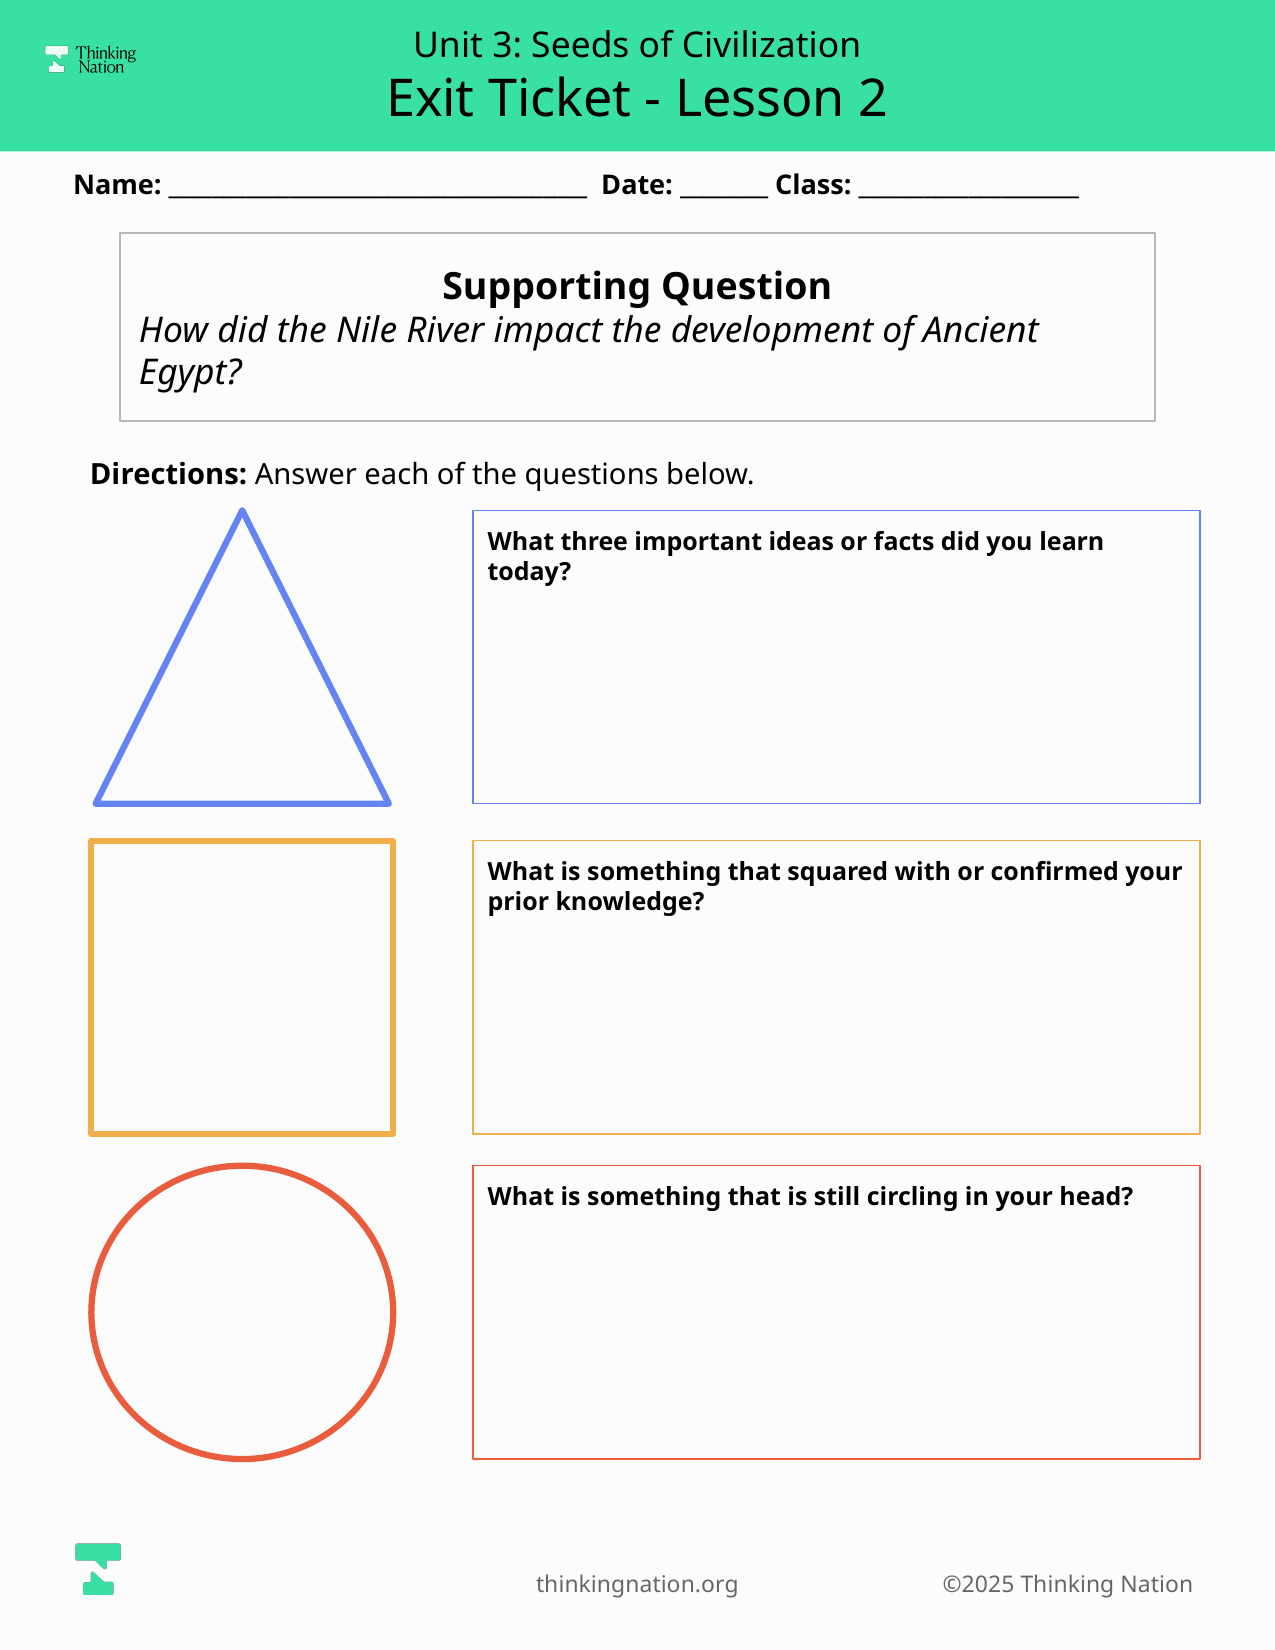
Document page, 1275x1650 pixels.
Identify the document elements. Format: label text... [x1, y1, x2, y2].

text_box Directions: Answer each of the questions below. [74, 440, 1201, 506]
picture [35, 37, 140, 82]
text_box What is something that is still circling in your head? [472, 1165, 1201, 1460]
picture [62, 1533, 134, 1605]
text_box ©2025 Thinking Nation [907, 1553, 1210, 1605]
text_box What is something that squared with or confirmed your prior knowledge? [472, 840, 1201, 1135]
text_box [95, 510, 389, 804]
text_box [91, 840, 394, 1135]
text_box What three important ideas or facts did you learn today? [472, 510, 1201, 804]
text_box [91, 1165, 394, 1460]
text_box Unit 3: Seeds of Civilization Exit Ticket - Lesson 2 [0, 0, 1275, 152]
text_box Supporting Question How did the Nile River impact the development of Ancient Egypt? [119, 232, 1156, 422]
text_box thinkingnation.org [486, 1553, 789, 1605]
text_box Name: ______________________________________ Date: ________ Class: ____________________ [57, 151, 1218, 214]
